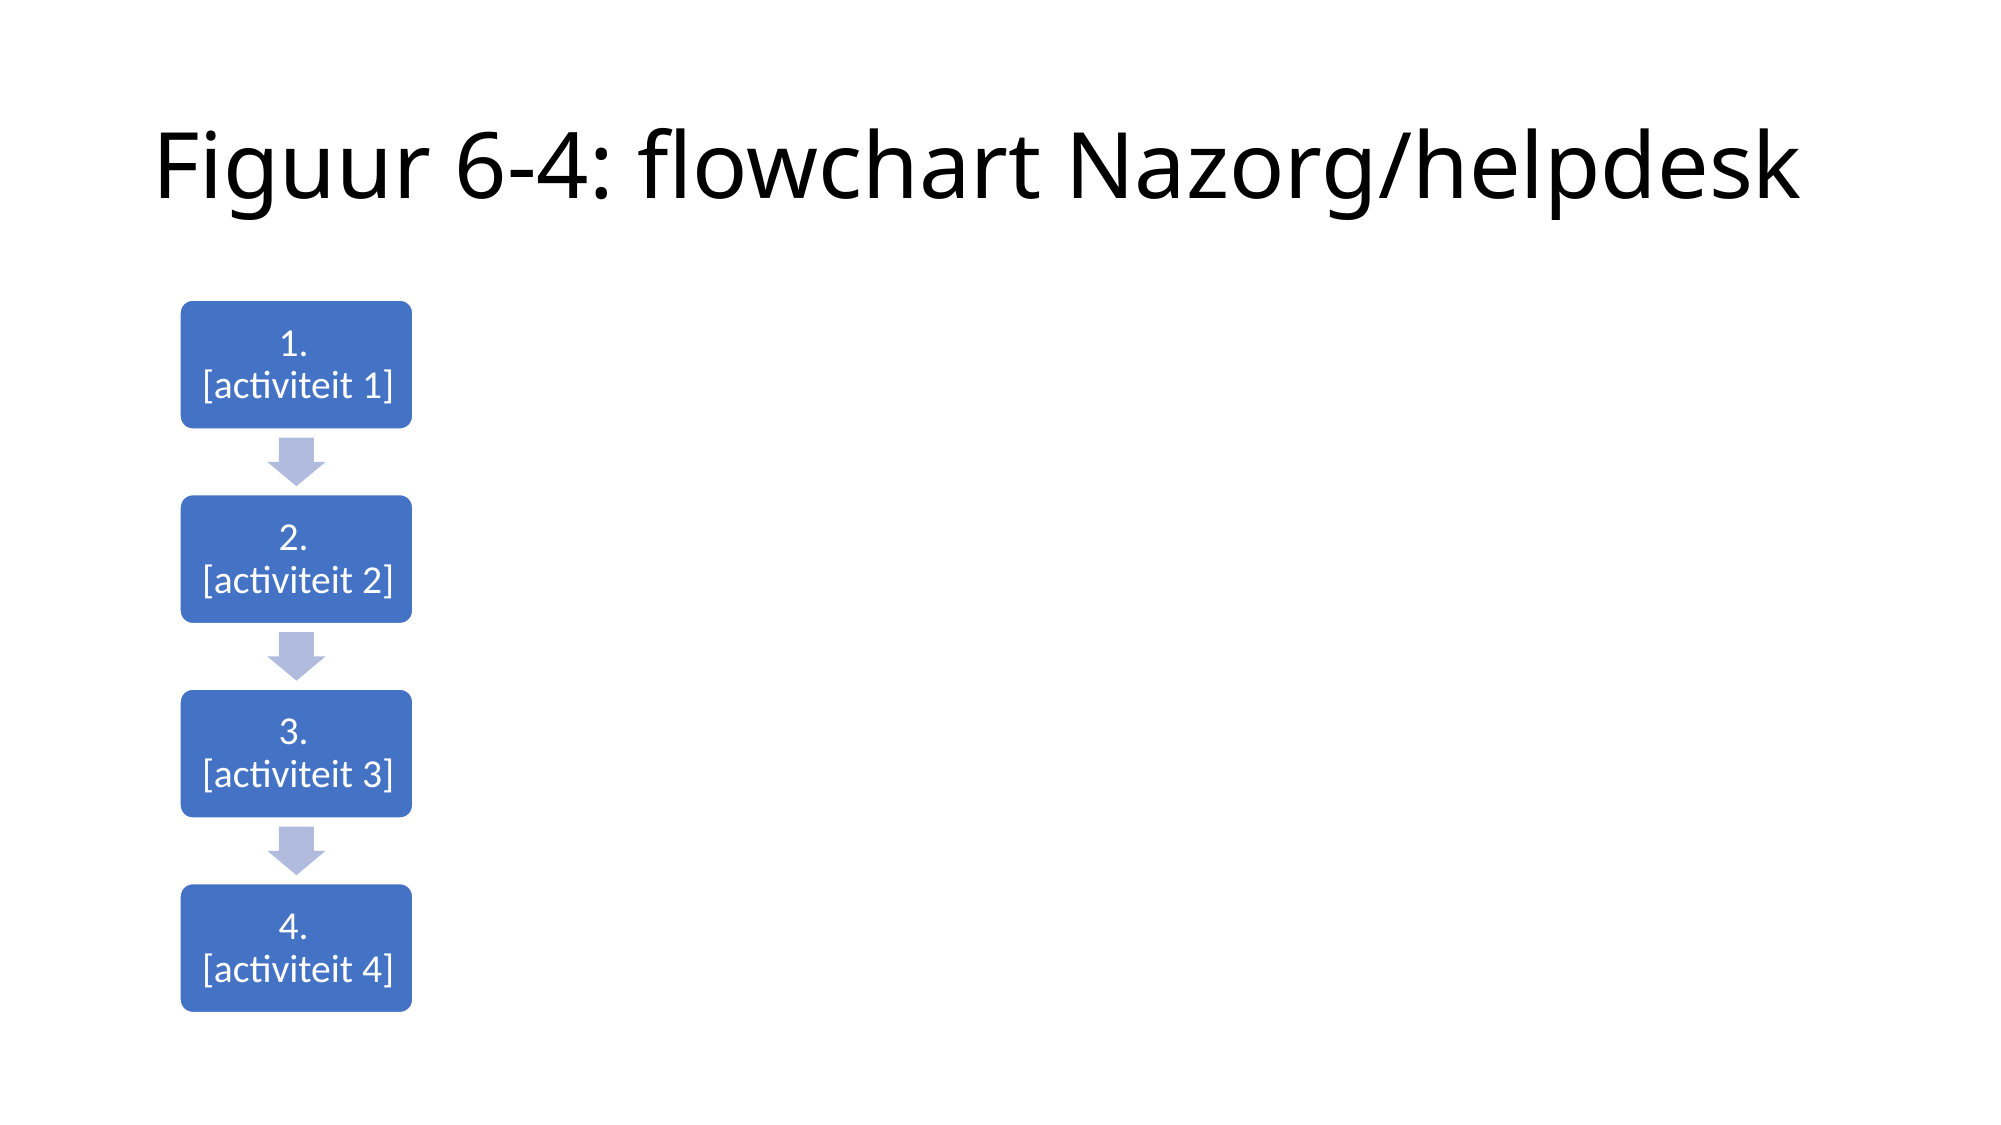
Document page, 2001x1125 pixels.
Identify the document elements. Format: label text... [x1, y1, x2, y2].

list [137, 299, 456, 1014]
title Figuur 6-4: flowchart Nazorg/helpdesk [137, 59, 1863, 278]
